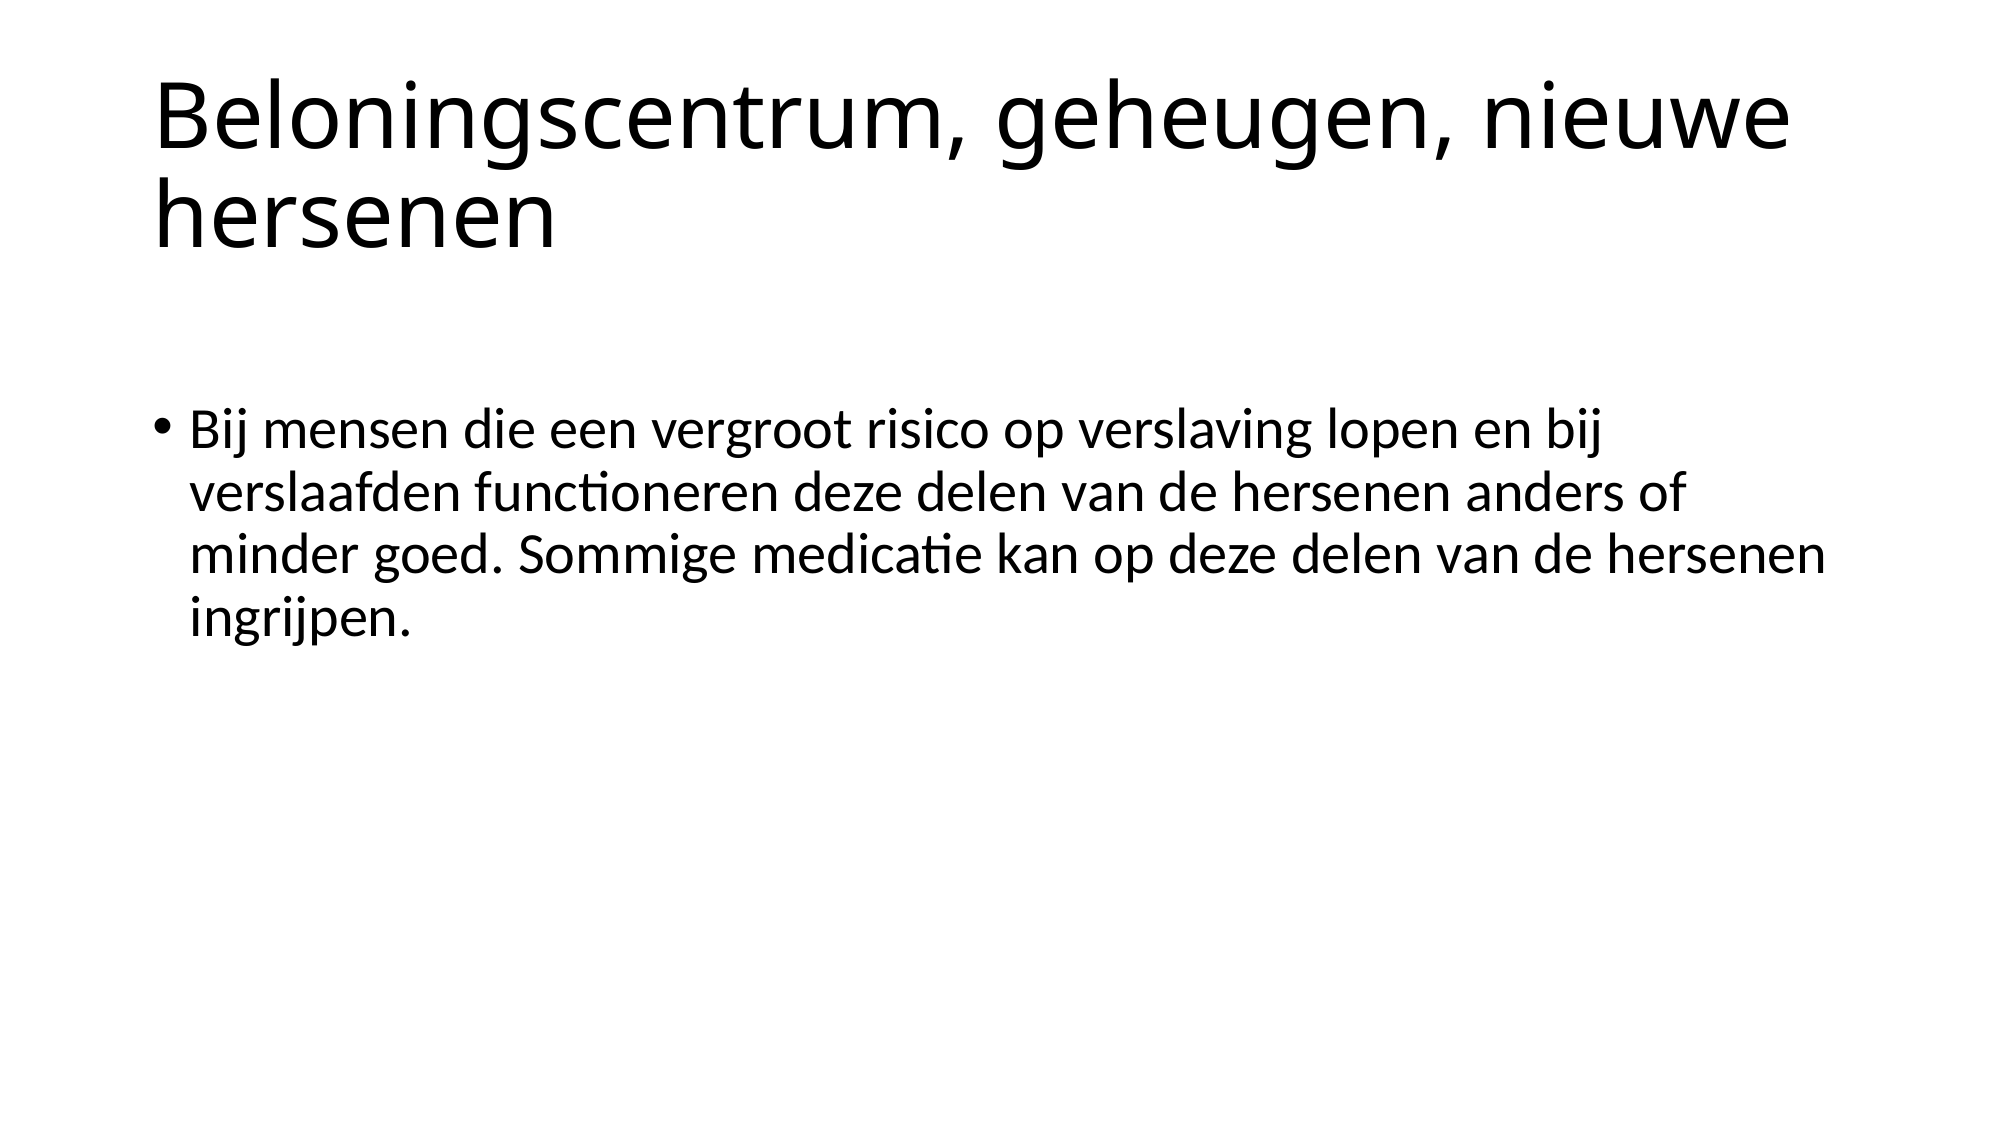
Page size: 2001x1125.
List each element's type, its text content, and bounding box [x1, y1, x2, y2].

list Bij mensen die een vergroot risico op verslaving lopen en bij verslaafden functioneren deze delen van de hersenen anders of minder goed. Sommige medicatie kan op deze delen van de hersenen ingrijpen. [137, 299, 1863, 1014]
title Beloningscentrum, geheugen, nieuwe hersenen [137, 59, 1863, 278]
